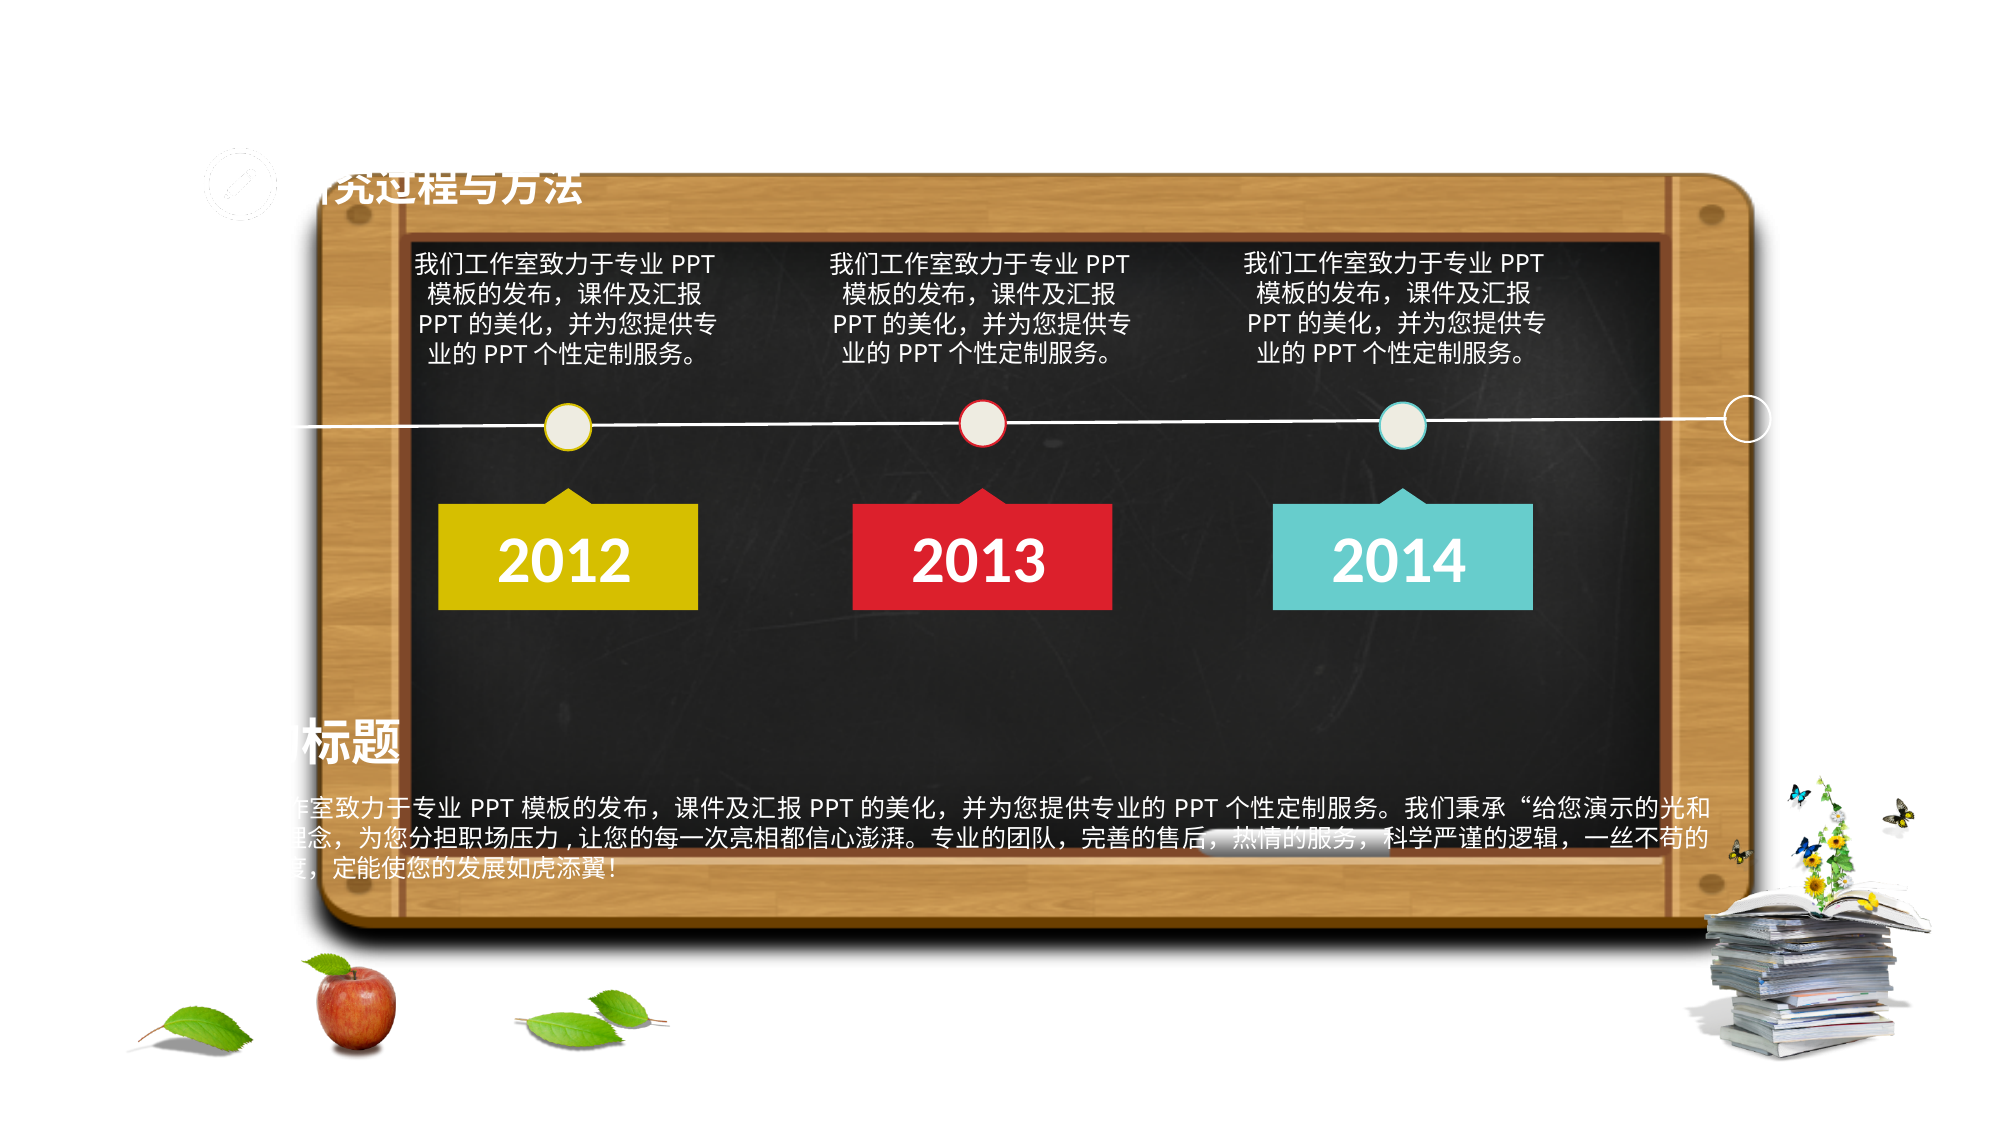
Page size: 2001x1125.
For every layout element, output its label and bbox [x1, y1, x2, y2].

text_box [1272, 487, 1534, 611]
text_box [852, 487, 1113, 611]
text_box [203, 147, 648, 221]
text_box [438, 487, 699, 611]
picture [18, 3, 2000, 1125]
